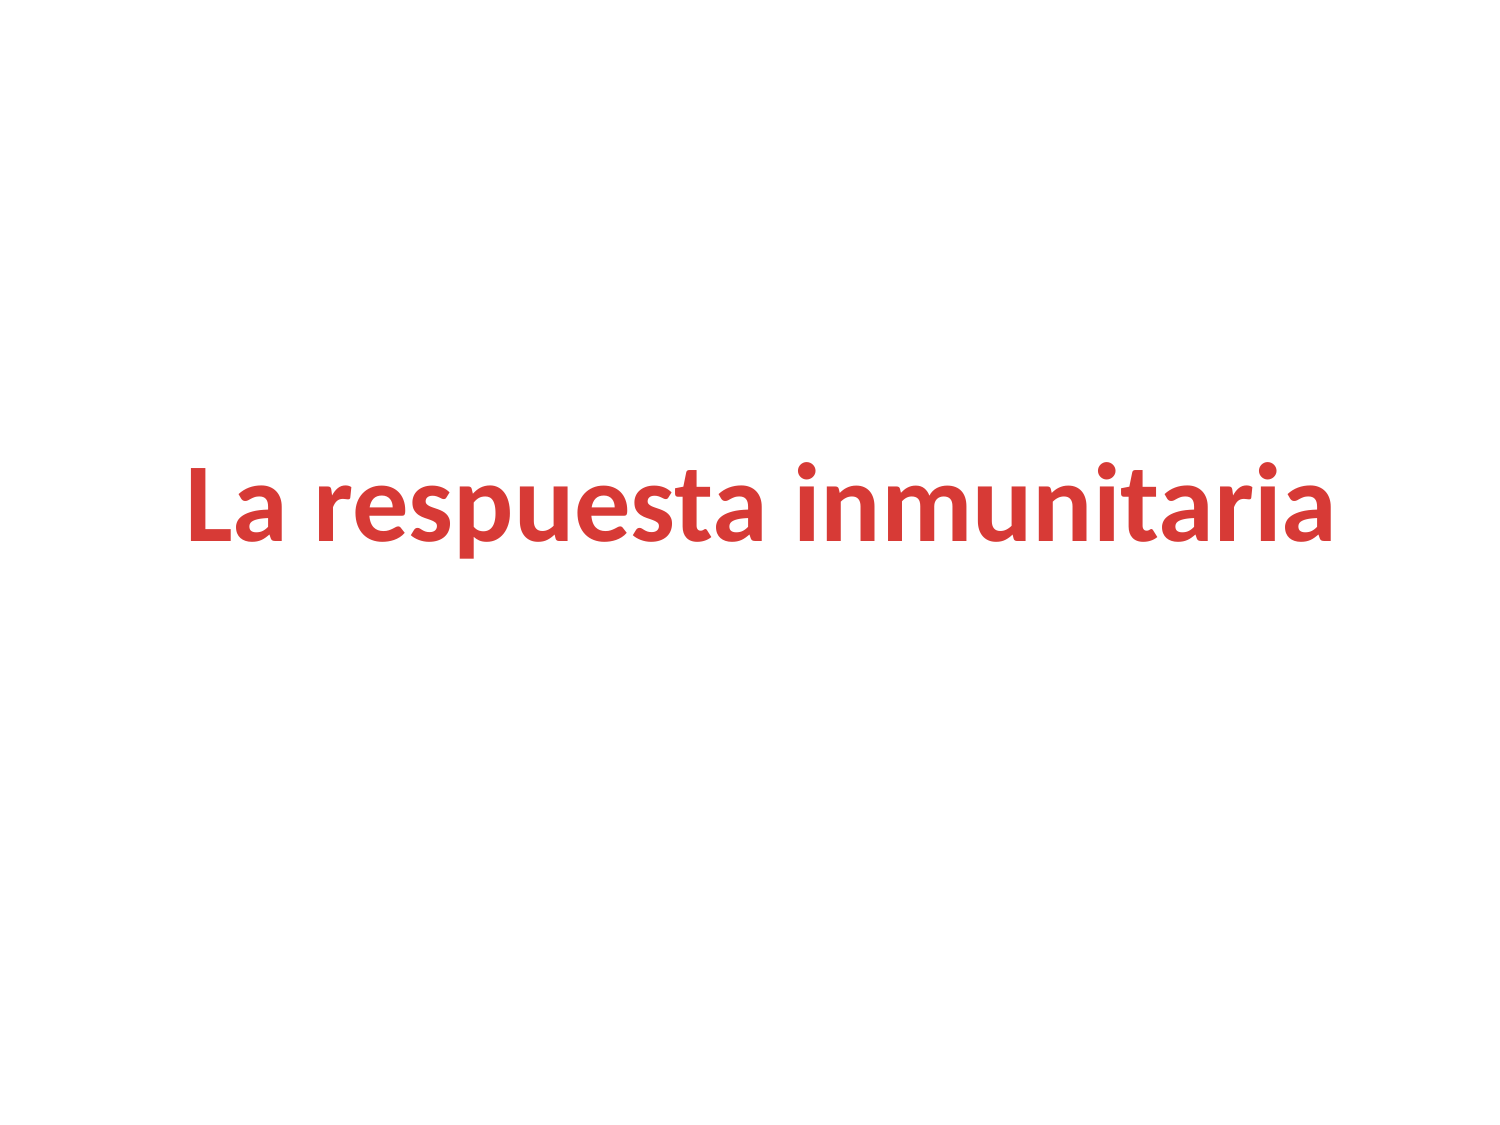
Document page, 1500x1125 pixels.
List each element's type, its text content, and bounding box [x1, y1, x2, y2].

text_box La respuesta inmunitaria [58, 421, 1465, 572]
